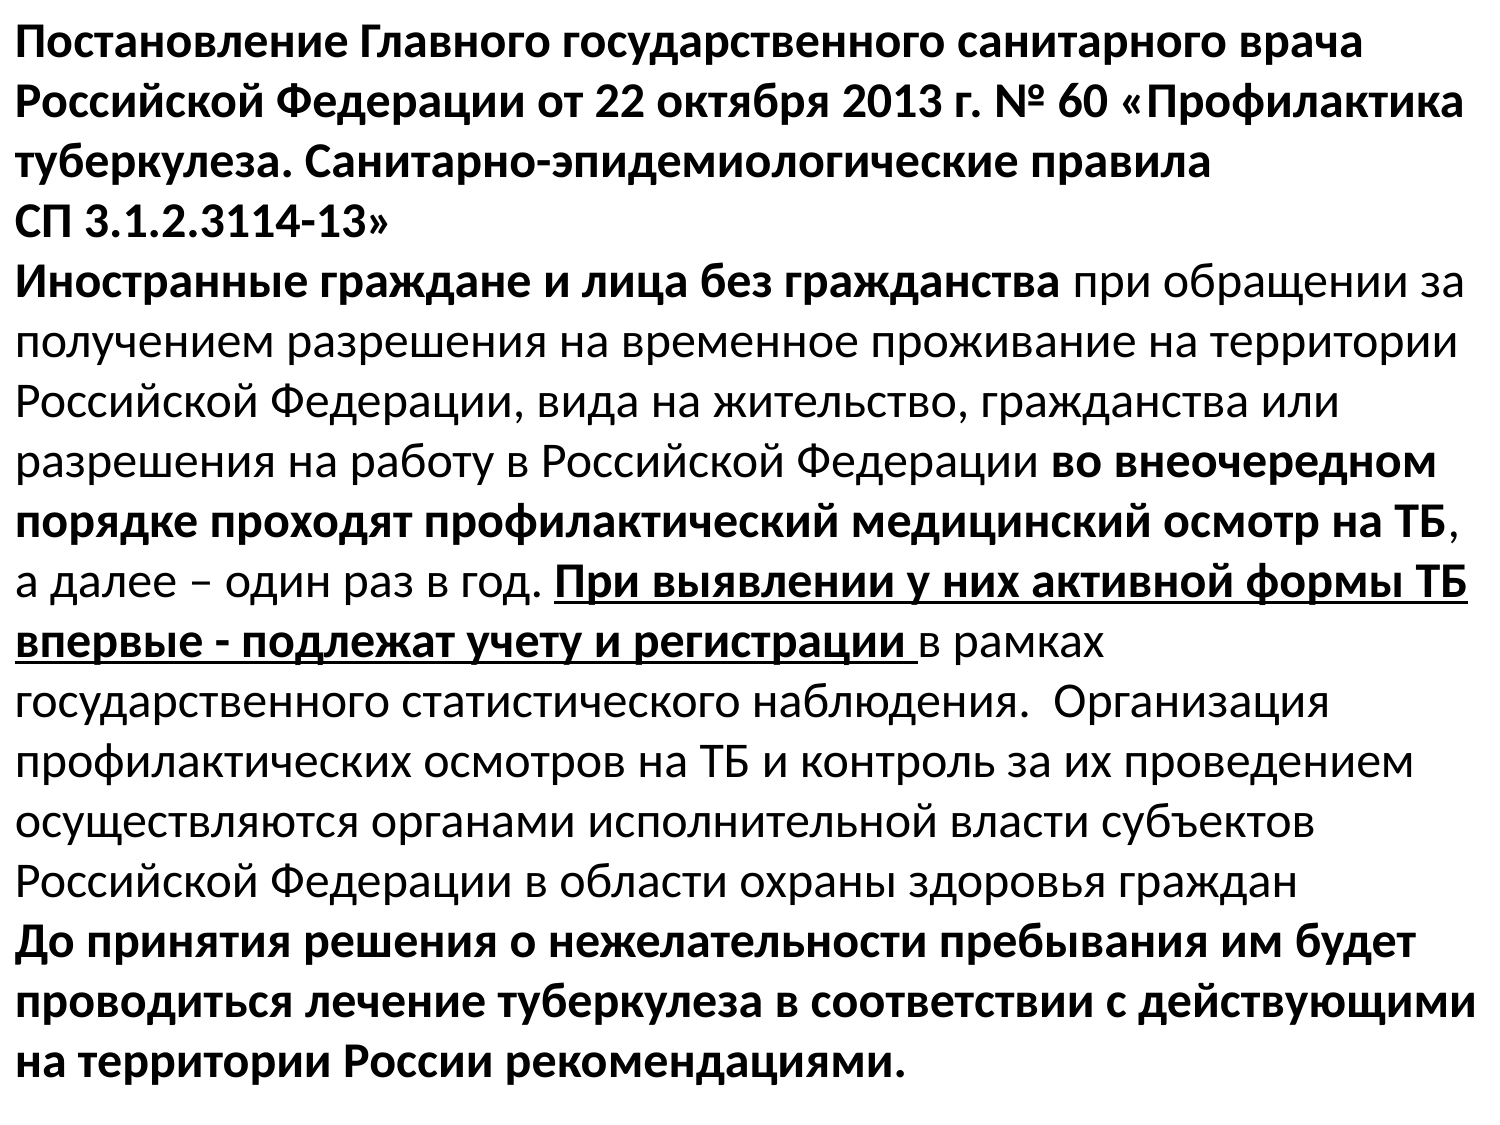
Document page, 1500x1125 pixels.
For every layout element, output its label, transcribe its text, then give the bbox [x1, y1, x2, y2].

text_box Постановление Главного государственного санитарного врача Российской Федерации от 22 октября 2013 г. № 60 «Профилактика туберкулеза. Санитарно-эпидемиологические правила СП 3.1.2.3114-13» Иностранные граждане и лица без гражданства при обращении за получением разрешения на временное проживание на территории Российской Федерации, вида на жительство, гражданства или разрешения на работу в Российской Федерации во внеочередном порядке проходят профилактический медицинский осмотр на ТБ, а далее – один раз в год. При выявлении у них активной формы ТБ впервые - подлежат учету и регистрации в рамках государственного статистического наблюдения. Организация профилактических осмотров на ТБ и контроль за их проведением осуществляются органами исполнительной власти субъектов Российской Федерации в области охраны здоровья граждан До принятия решения о нежелательности пребывания им будет проводиться лечение туберкулеза в соответствии с действующими на территории России рекомендациями. [0, 0, 1500, 1125]
